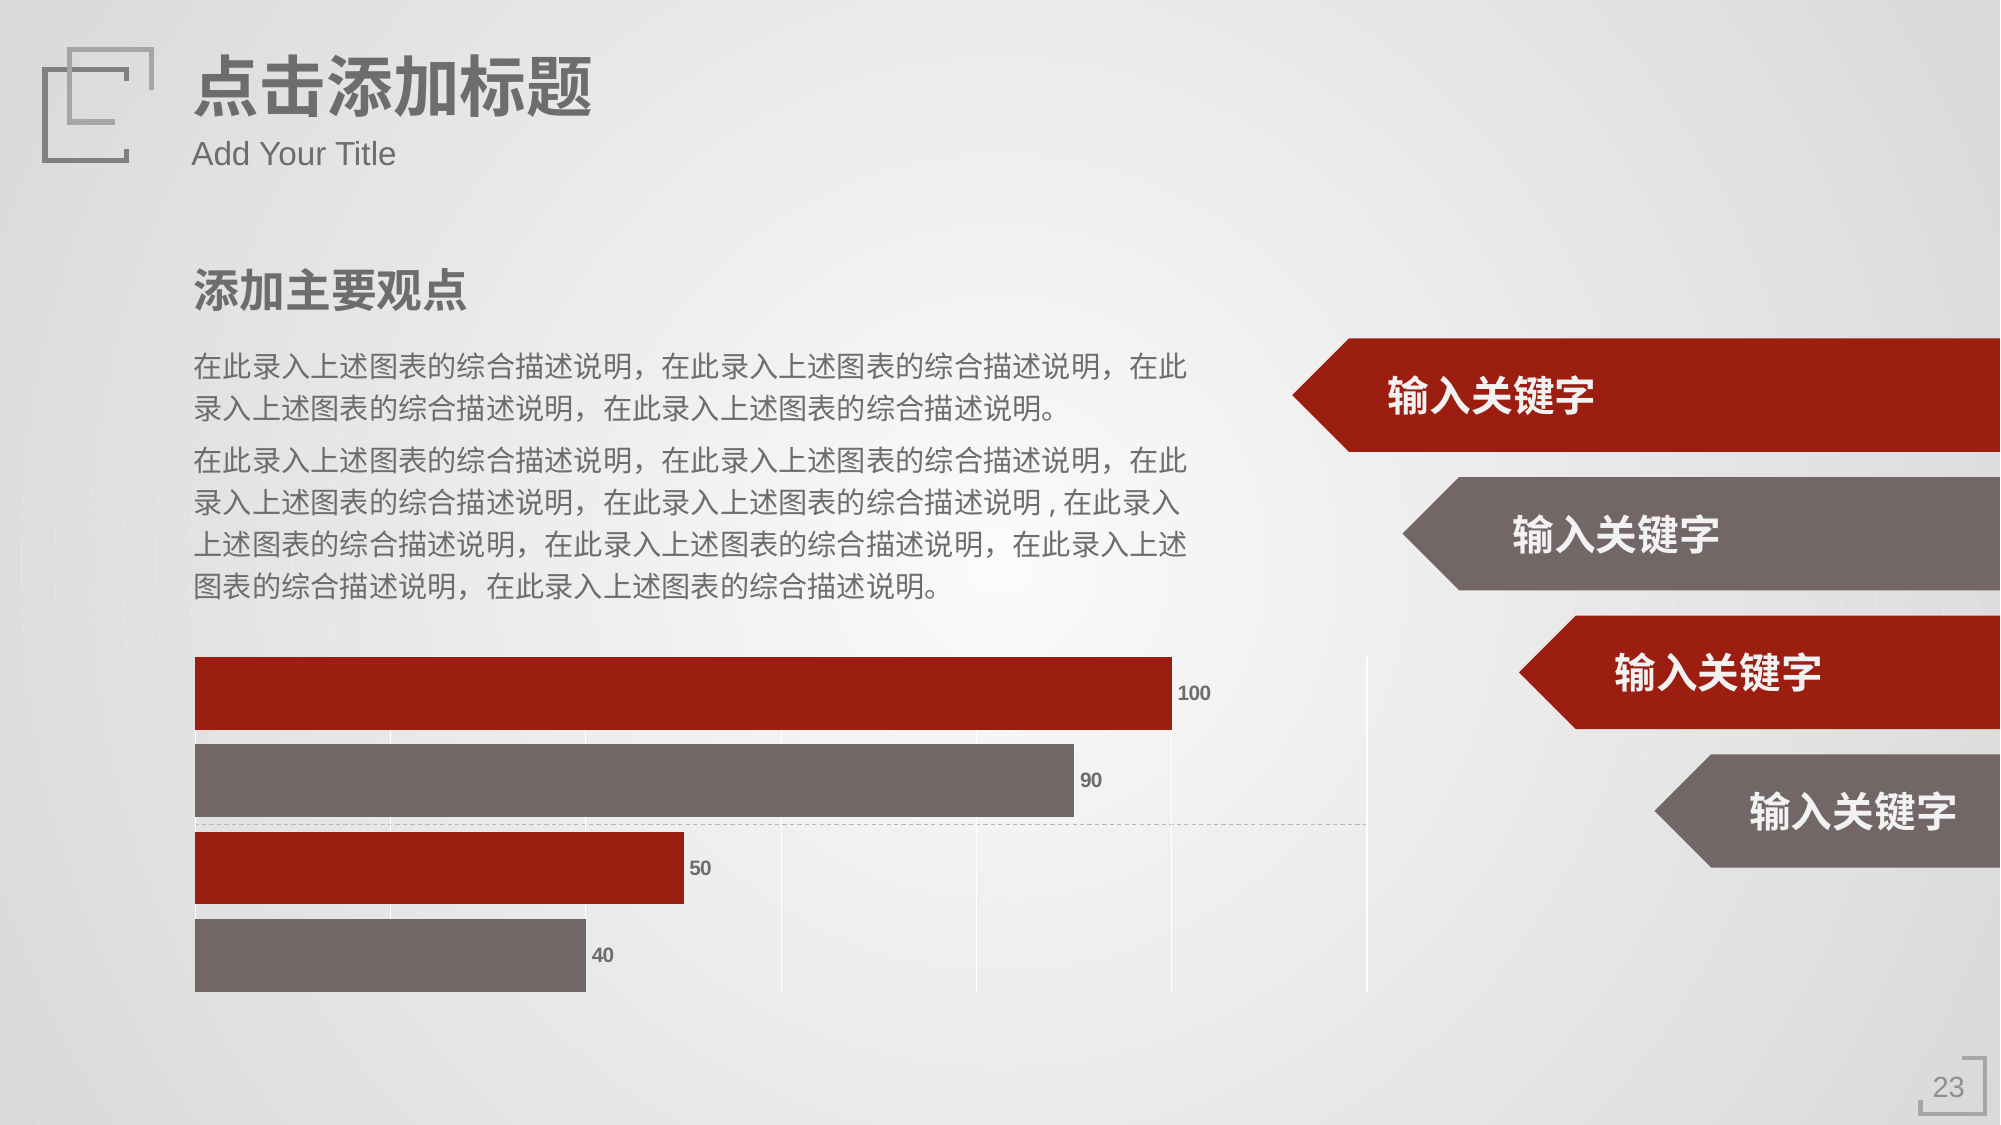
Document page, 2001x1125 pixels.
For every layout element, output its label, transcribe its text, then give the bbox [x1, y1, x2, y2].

text_box 输入关键字 [1599, 639, 1875, 705]
text_box [1290, 337, 2000, 453]
text_box [1517, 614, 2000, 731]
text_box 输入关键字 [1497, 500, 1790, 566]
text_box 添加主要观点 [178, 254, 574, 325]
text_box Add Your Title [176, 124, 555, 180]
text_box 在此录入上述图表的综合描述说明，在此录入上述图表的综合描述说明，在此录入上述图表的综合描述说明，在此录入上述图表的综合描述说明。 在此录入上述图表的综合描述说明，在此录入上述图表的综合描述说明，在此录入上述图表的综合描述说明，在此录入上述图表的综合描述说明,在此录入上述图表的综合描述说明，在此录入上述图表的综合描述说明，在此录入上述图表的综合描述说明，在此录入上述图表的综合描述说明。 [178, 333, 1205, 611]
chart [170, 650, 1392, 999]
text_box [1401, 476, 2000, 592]
text_box 输入关键字 [1734, 778, 2000, 844]
text_box 输入关键字 [1373, 362, 1655, 428]
text_box [1653, 753, 2000, 869]
text_box 点击添加标题 [177, 36, 609, 132]
